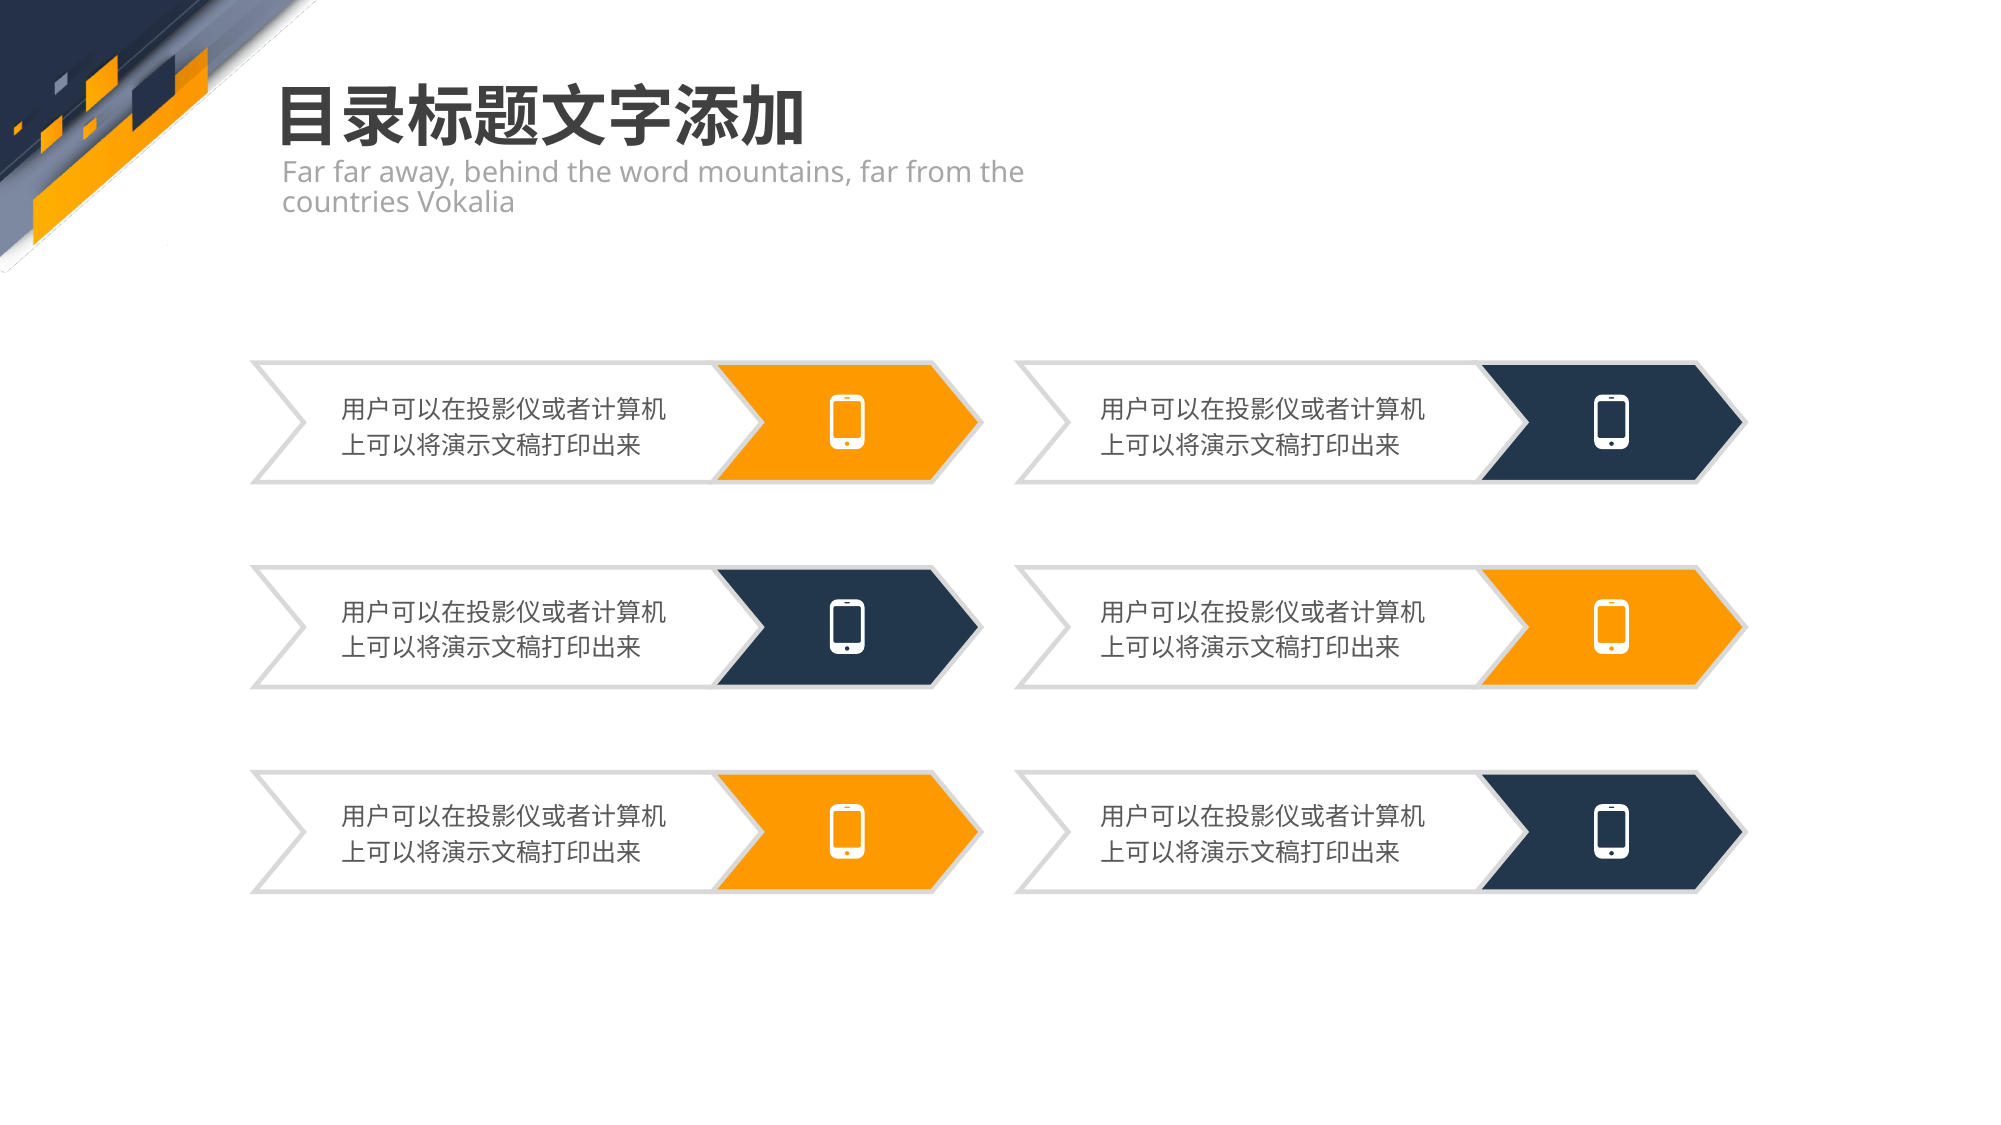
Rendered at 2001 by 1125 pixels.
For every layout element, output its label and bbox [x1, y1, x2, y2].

text_box [1018, 772, 1746, 892]
text_box [254, 567, 982, 687]
text_box [1018, 362, 1746, 483]
text_box [1018, 567, 1746, 687]
text_box [273, 74, 1135, 190]
text_box [254, 362, 982, 483]
picture [0, 0, 388, 330]
text_box [254, 772, 982, 892]
